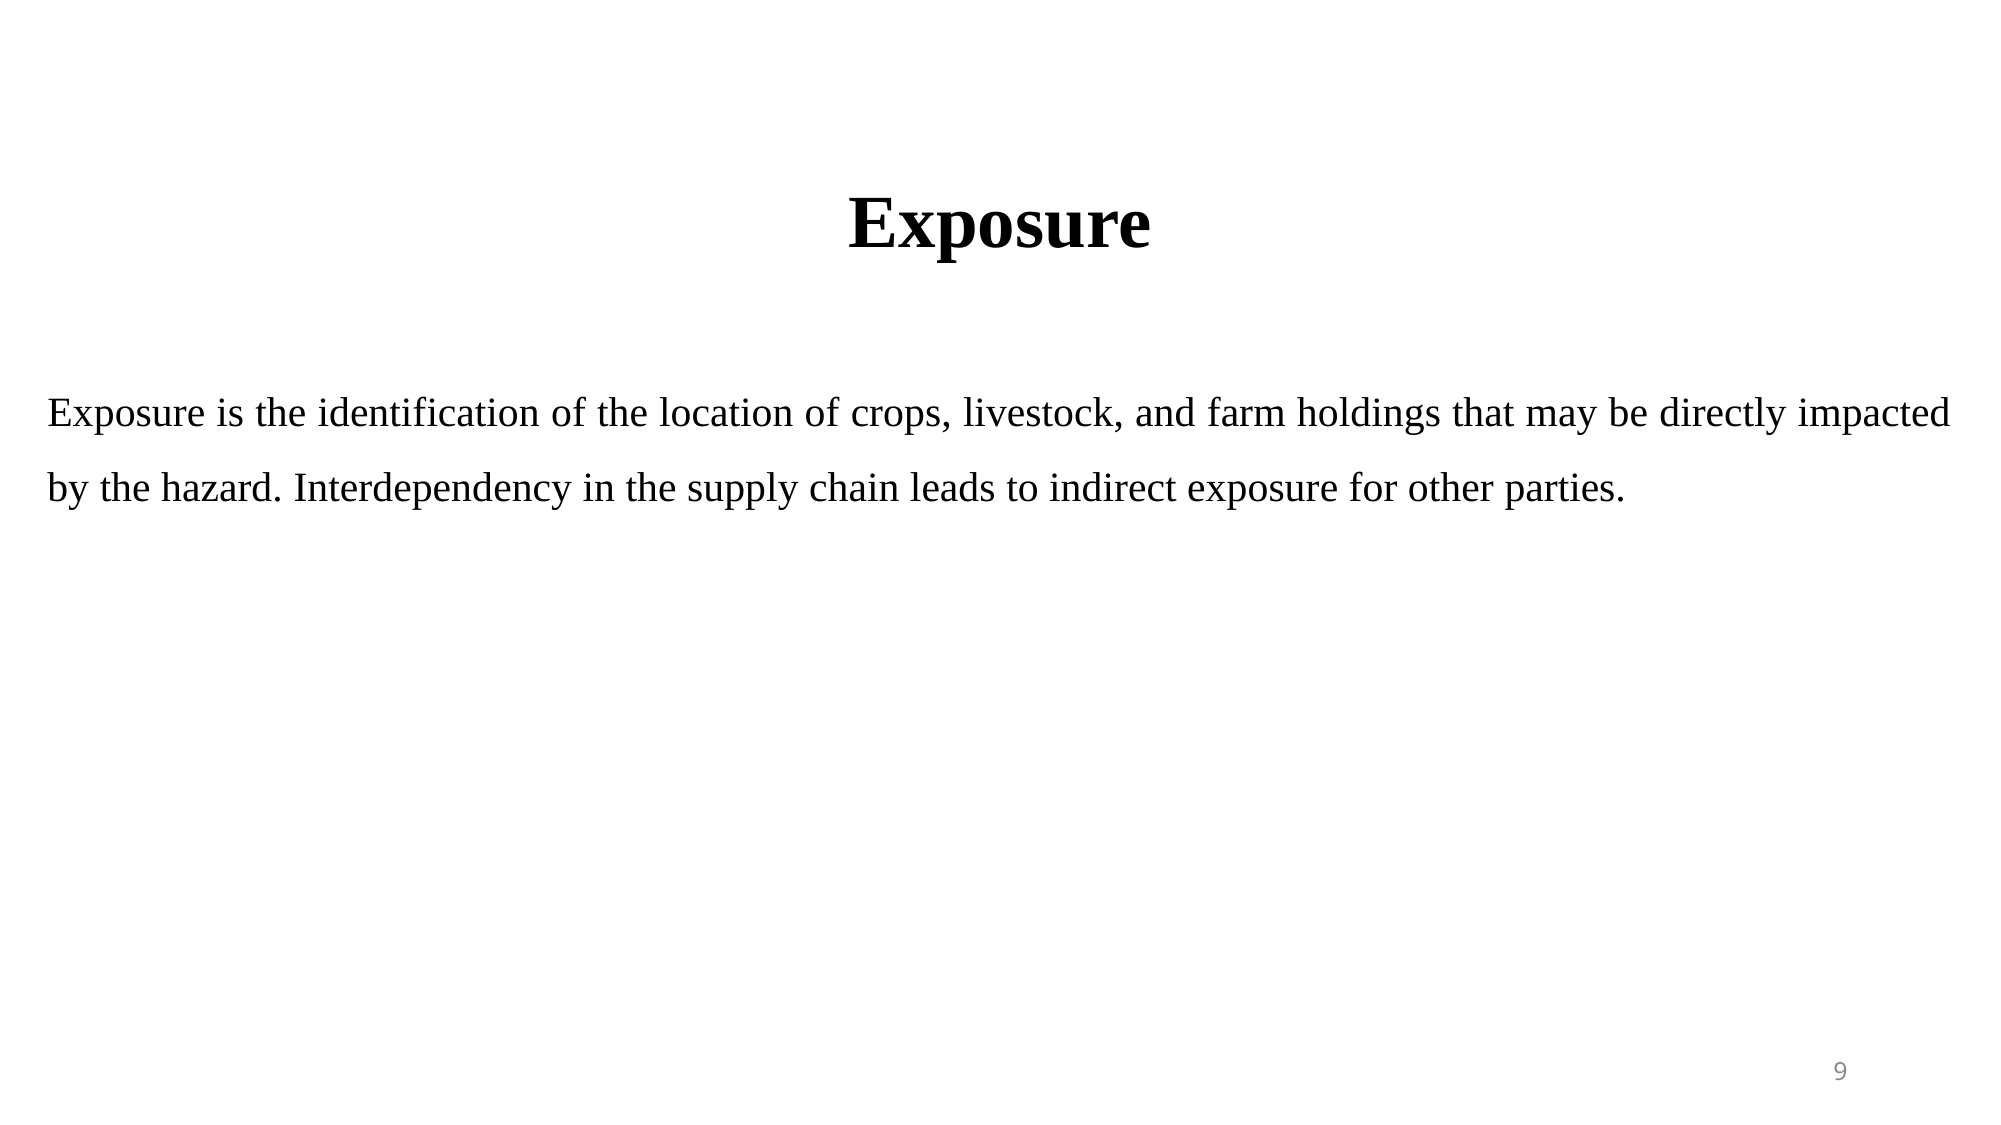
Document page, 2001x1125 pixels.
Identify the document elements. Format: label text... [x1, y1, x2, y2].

title Exposure [32, 173, 1968, 273]
slide_number 9 [1412, 1042, 1863, 1103]
list Exposure is the identification of the location of crops, livestock, and farm holdings that may be directly impacted by the hazard. Interdependency in the supply chain leads to indirect exposure for other parties. [32, 352, 1968, 665]
